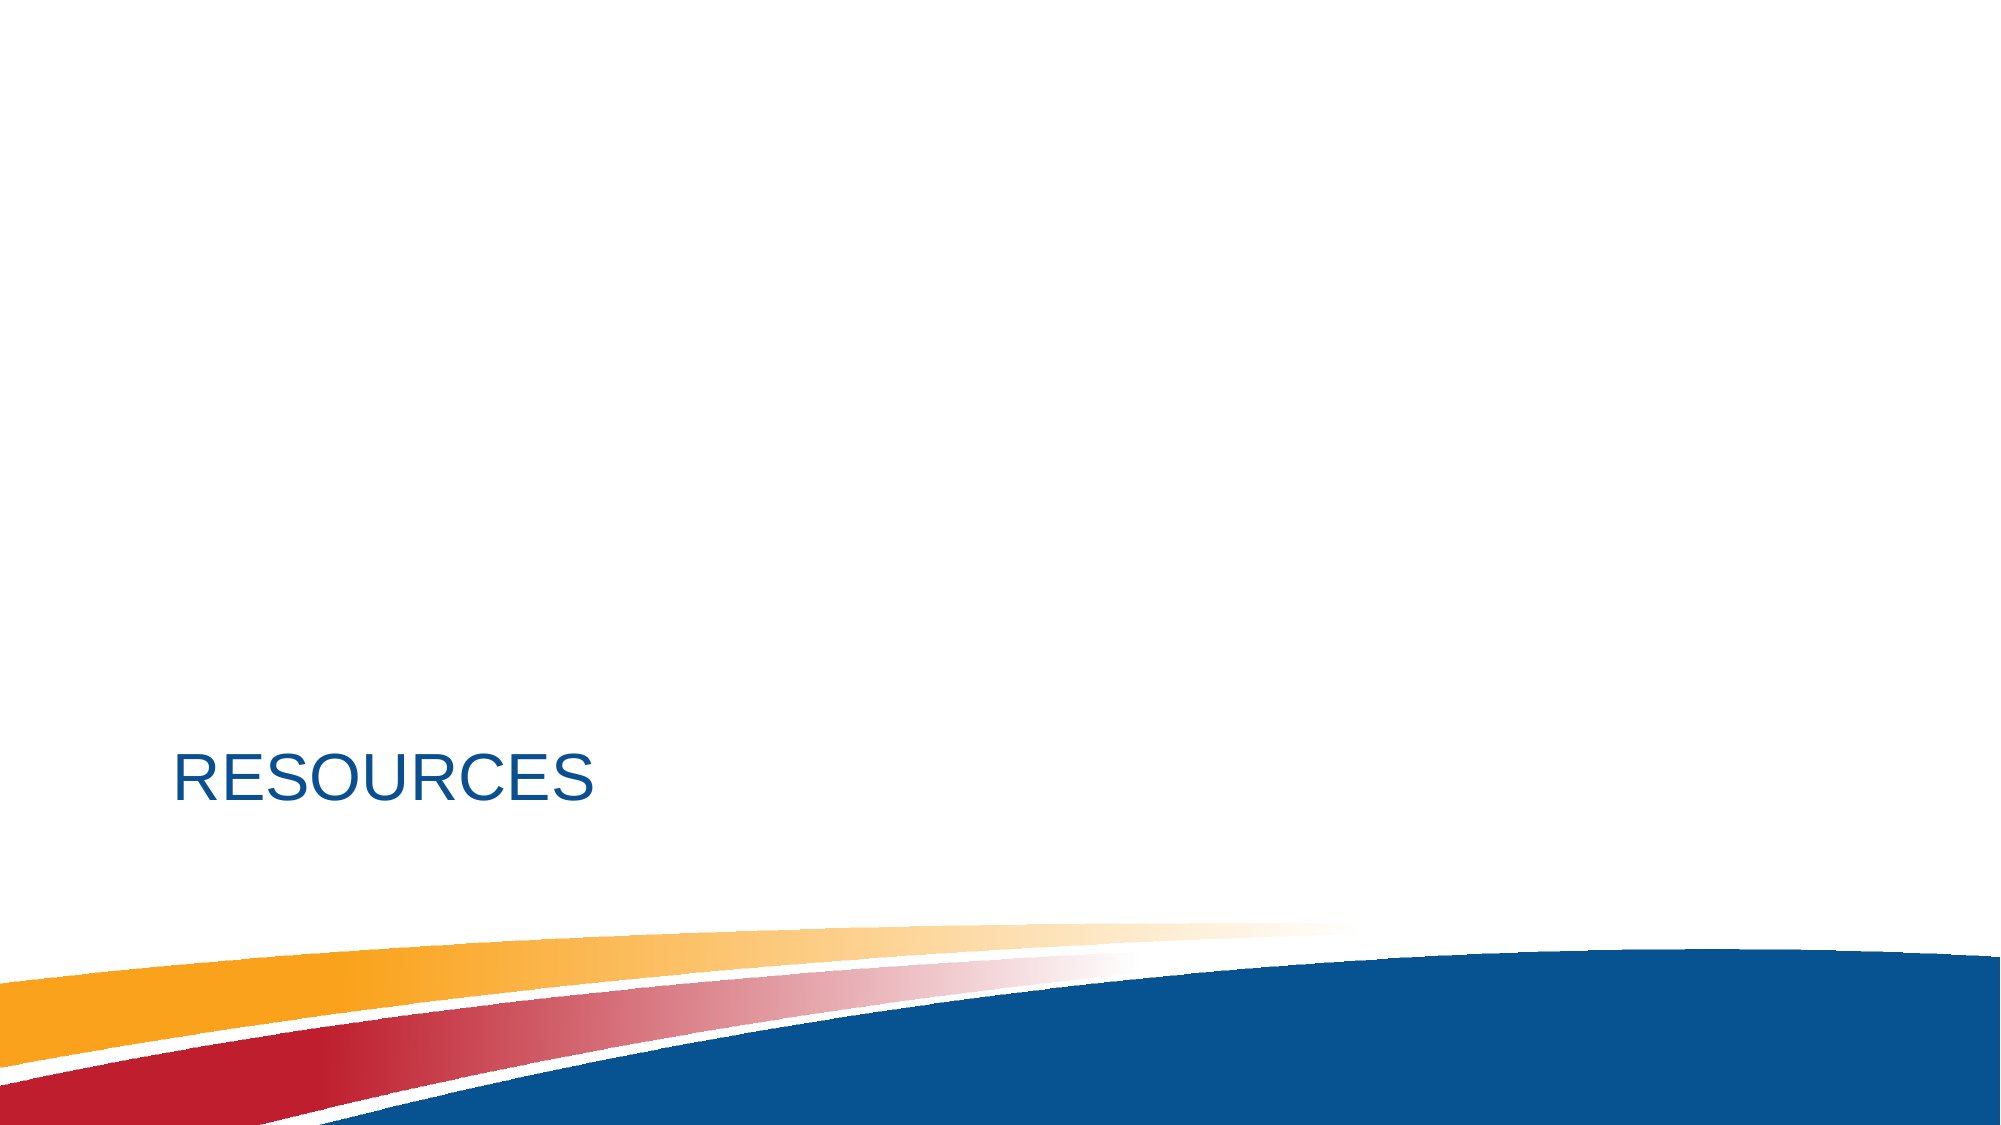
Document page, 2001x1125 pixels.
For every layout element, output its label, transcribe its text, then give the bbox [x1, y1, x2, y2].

picture [0, 875, 2000, 1125]
title Resources [157, 726, 1858, 900]
